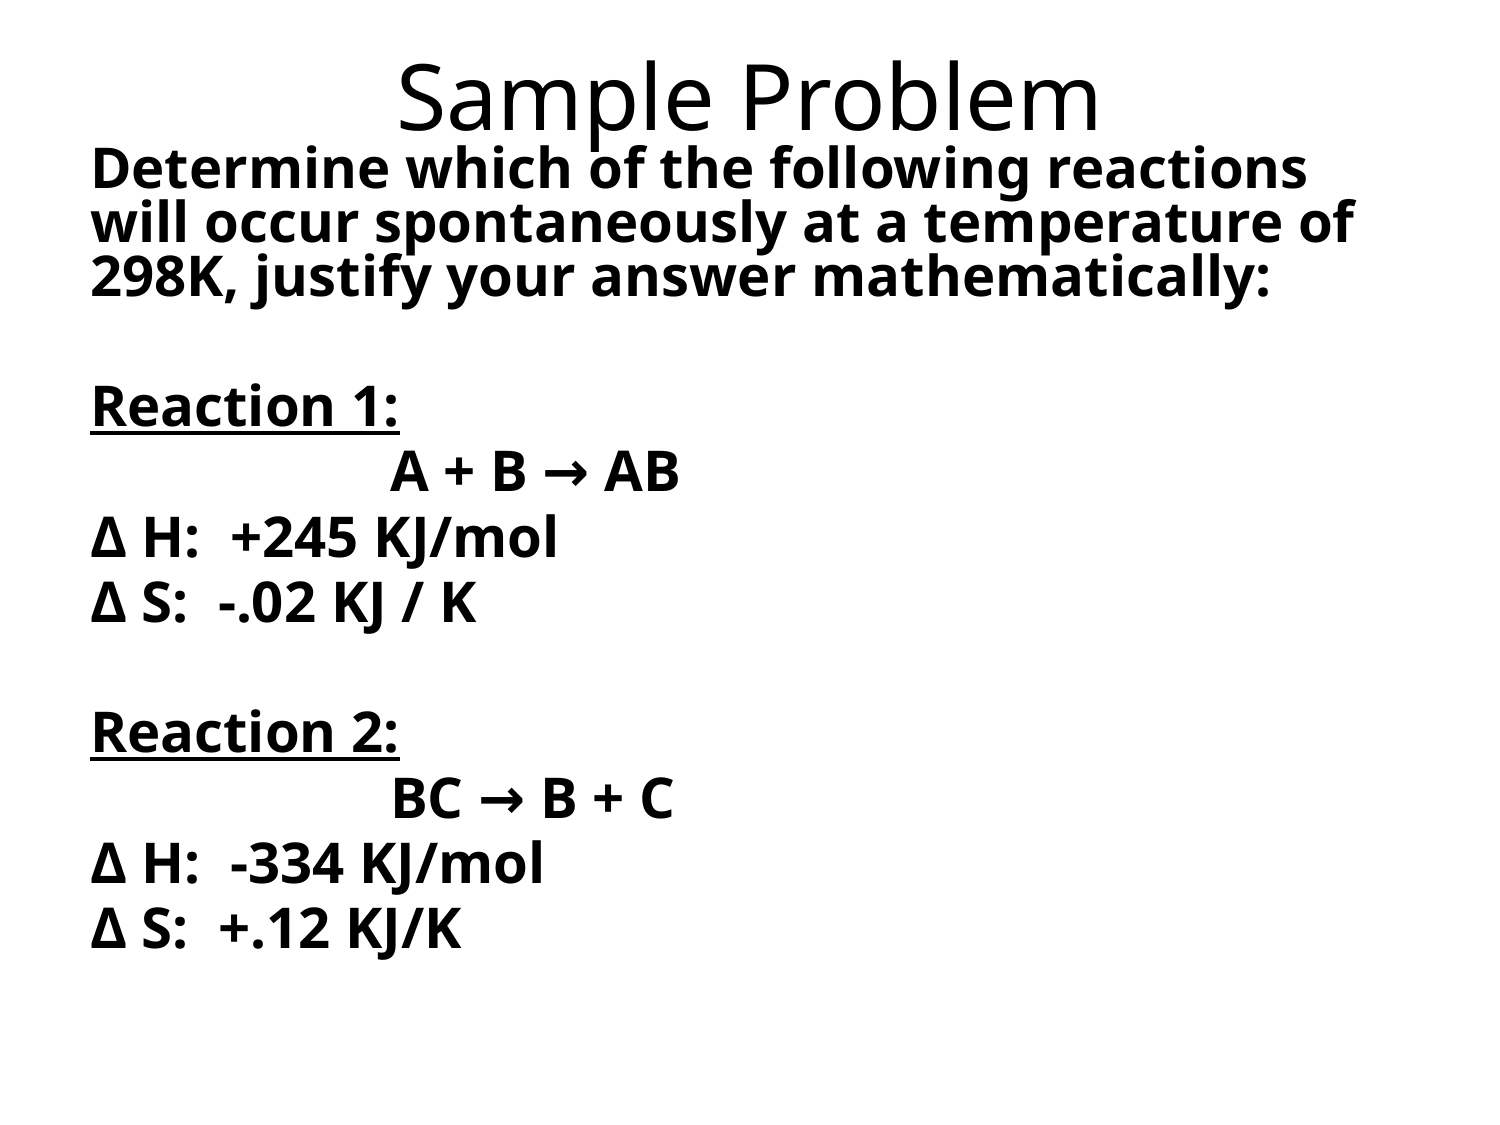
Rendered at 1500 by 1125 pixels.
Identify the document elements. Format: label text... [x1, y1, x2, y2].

list Determine which of the following reactions will occur spontaneously at a temperature of 298K, justify your answer mathematically: Reaction 1: A + B → AB Δ H: +245 KJ/mol Δ S: -.02 KJ / K Reaction 2: BC → B + C Δ H: -334 KJ/mol Δ S: +.12 KJ/K [75, 137, 1425, 1075]
title Sample Problem [75, 0, 1425, 137]
